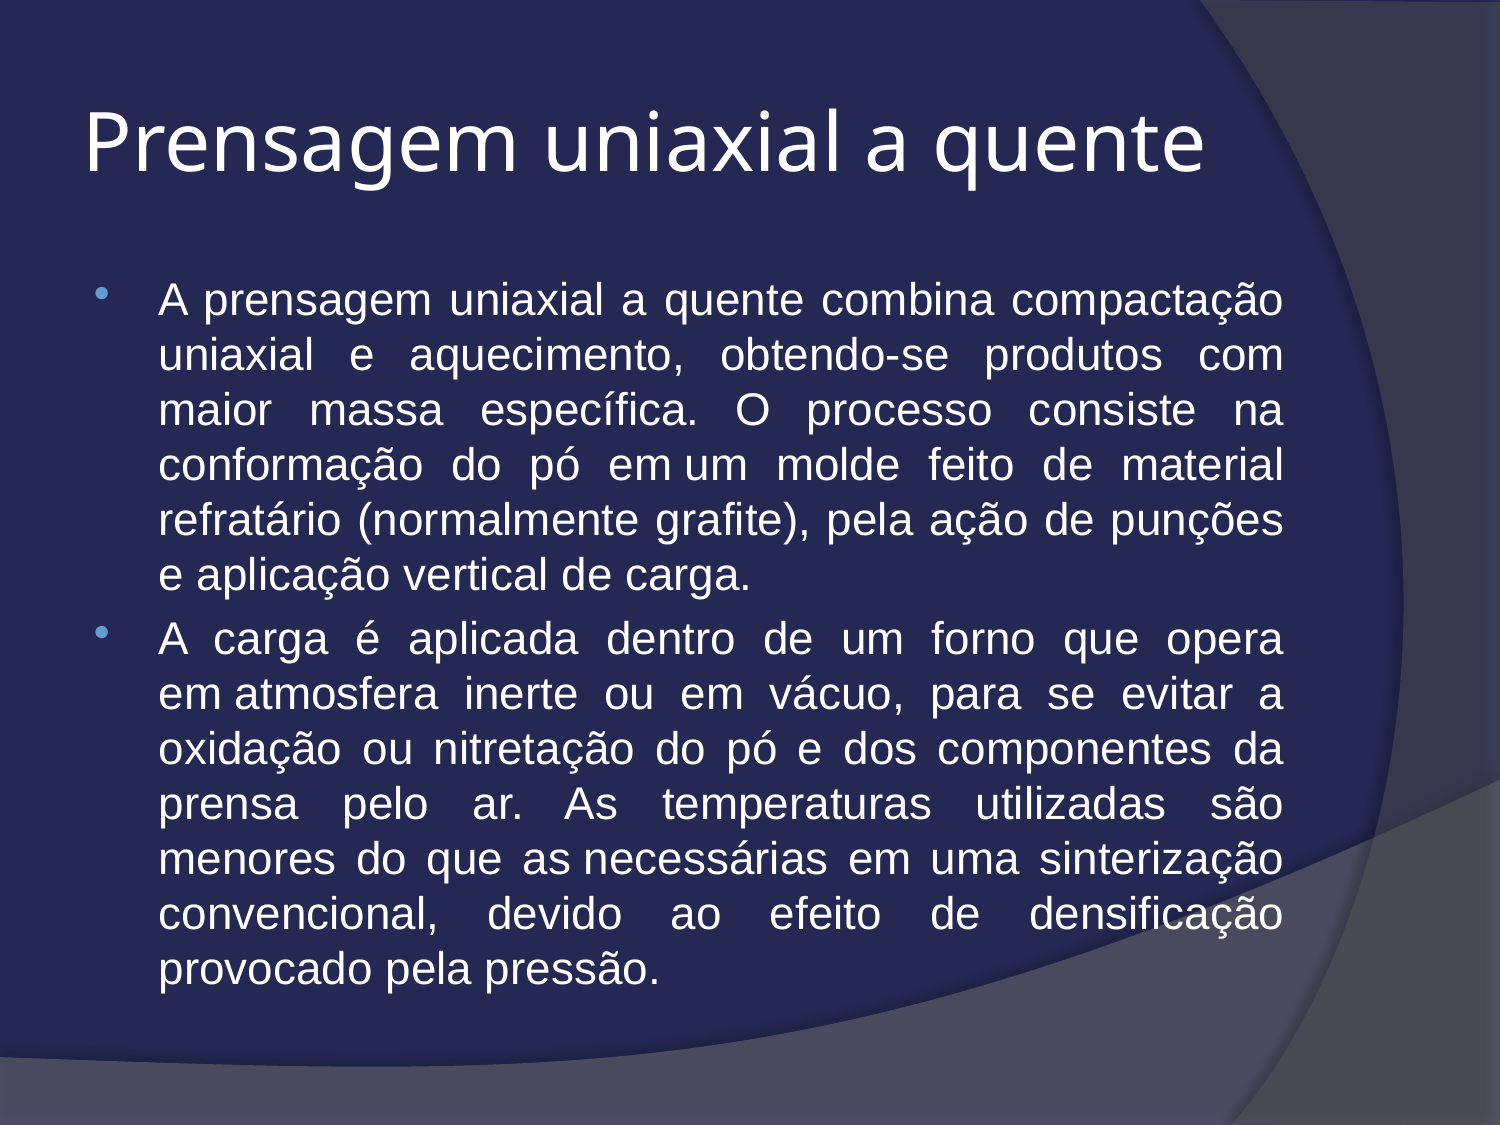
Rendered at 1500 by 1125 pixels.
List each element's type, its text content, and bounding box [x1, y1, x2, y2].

title Prensagem uniaxial a quente [75, 45, 1300, 233]
list A prensagem uniaxial a quente combina compactação uniaxial e aquecimento, obtendo-se produtos com maior massa específica. O processo consiste na conformação do pó em um molde feito de material refratário (normalmente grafite), pela ação de punções e aplicação vertical de carga. A carga é aplicada dentro de um forno que opera em atmosfera inerte ou em vácuo, para se evitar a oxidação ou nitretação do pó e dos componentes da prensa pelo ar. As temperaturas utilizadas são menores do que as necessárias em uma sinterização convencional, devido ao efeito de densificação provocado pela pressão. [75, 262, 1300, 1005]
